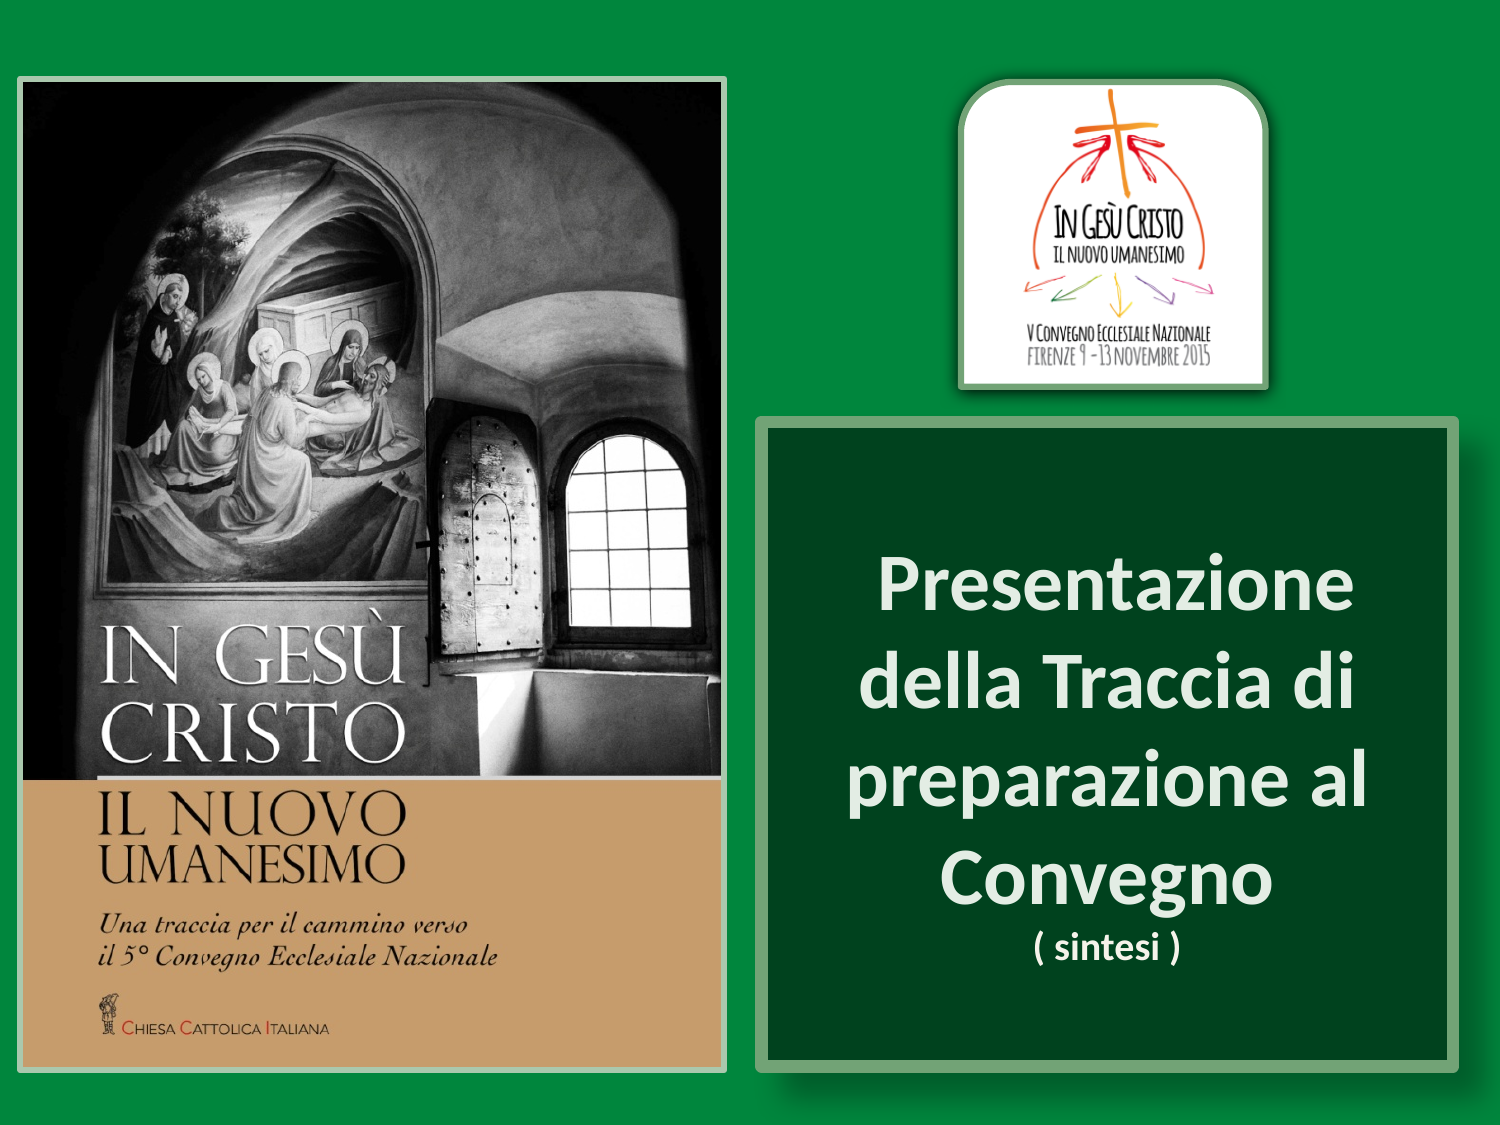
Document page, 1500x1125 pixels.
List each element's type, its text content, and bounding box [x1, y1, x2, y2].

picture [23, 81, 722, 1068]
title Presentazione della Traccia di preparazione al Convegno ( sintesi ) [761, 421, 1454, 1067]
picture [960, 81, 1266, 387]
